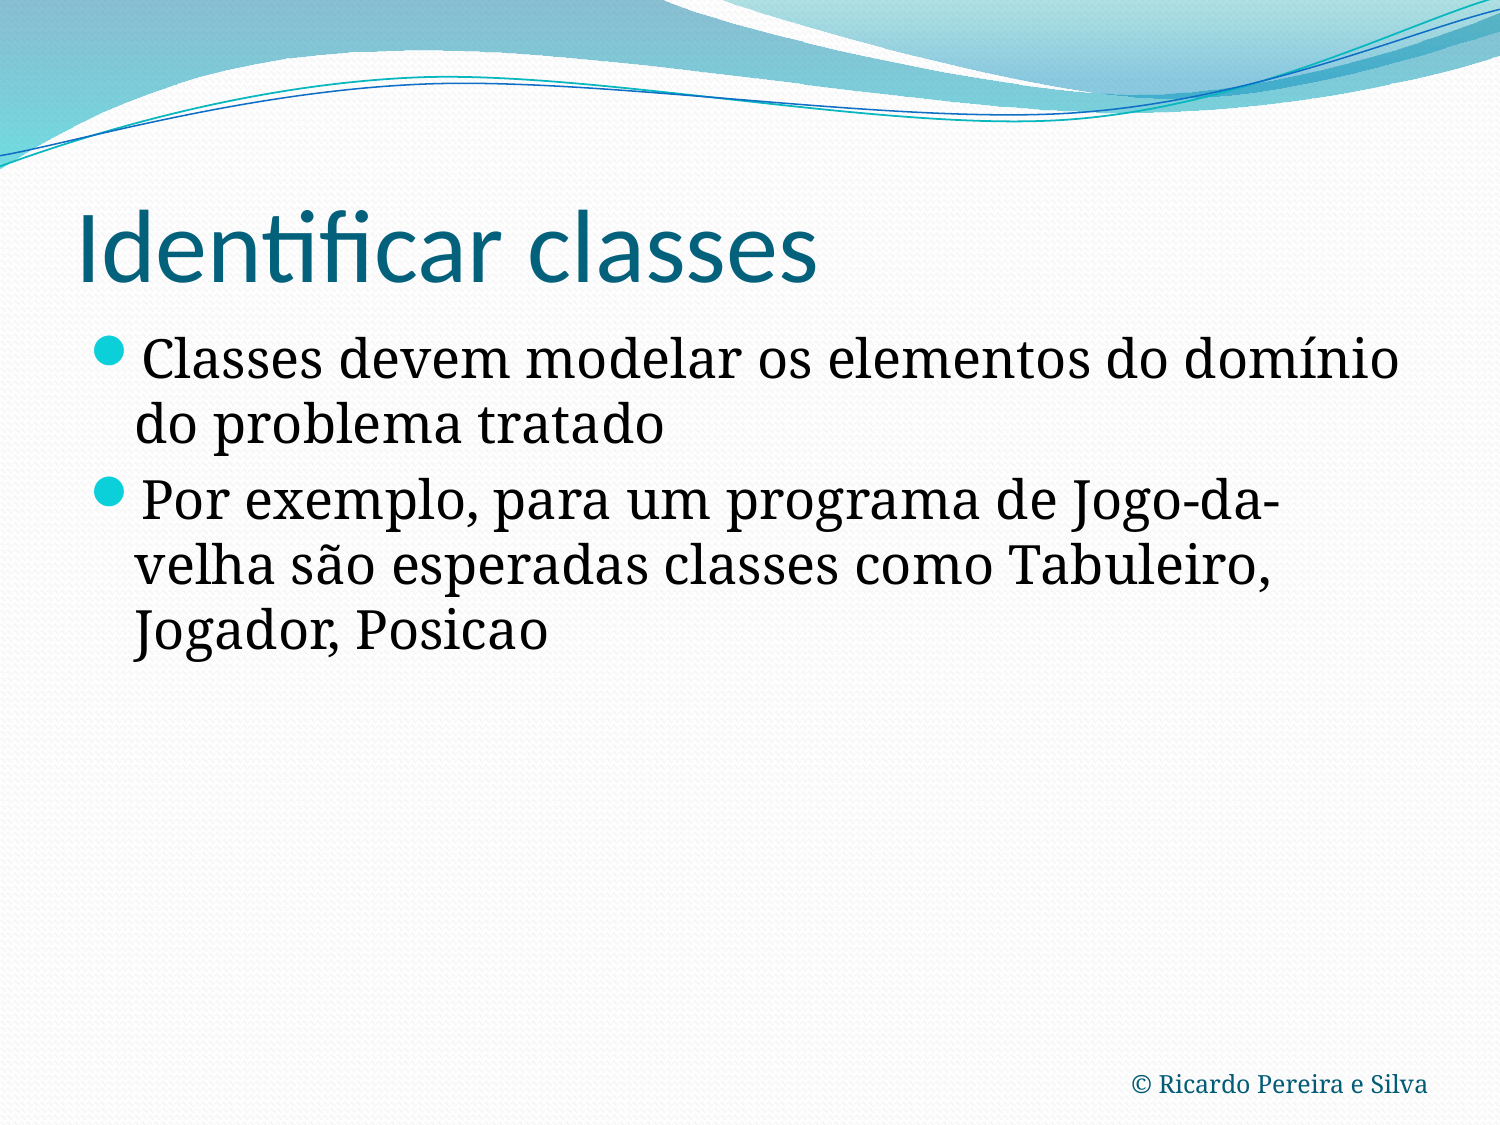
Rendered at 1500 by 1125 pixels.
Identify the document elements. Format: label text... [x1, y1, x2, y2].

list Classes devem modelar os elementos do domínio do problema tratado Por exemplo, para um programa de Jogo-da-velha são esperadas classes como Tabuleiro, Jogador, Posicao [75, 317, 1425, 1038]
footer © Ricardo Pereira e Silva [1101, 1042, 1429, 1103]
title Identificar classes [75, 115, 1425, 303]
